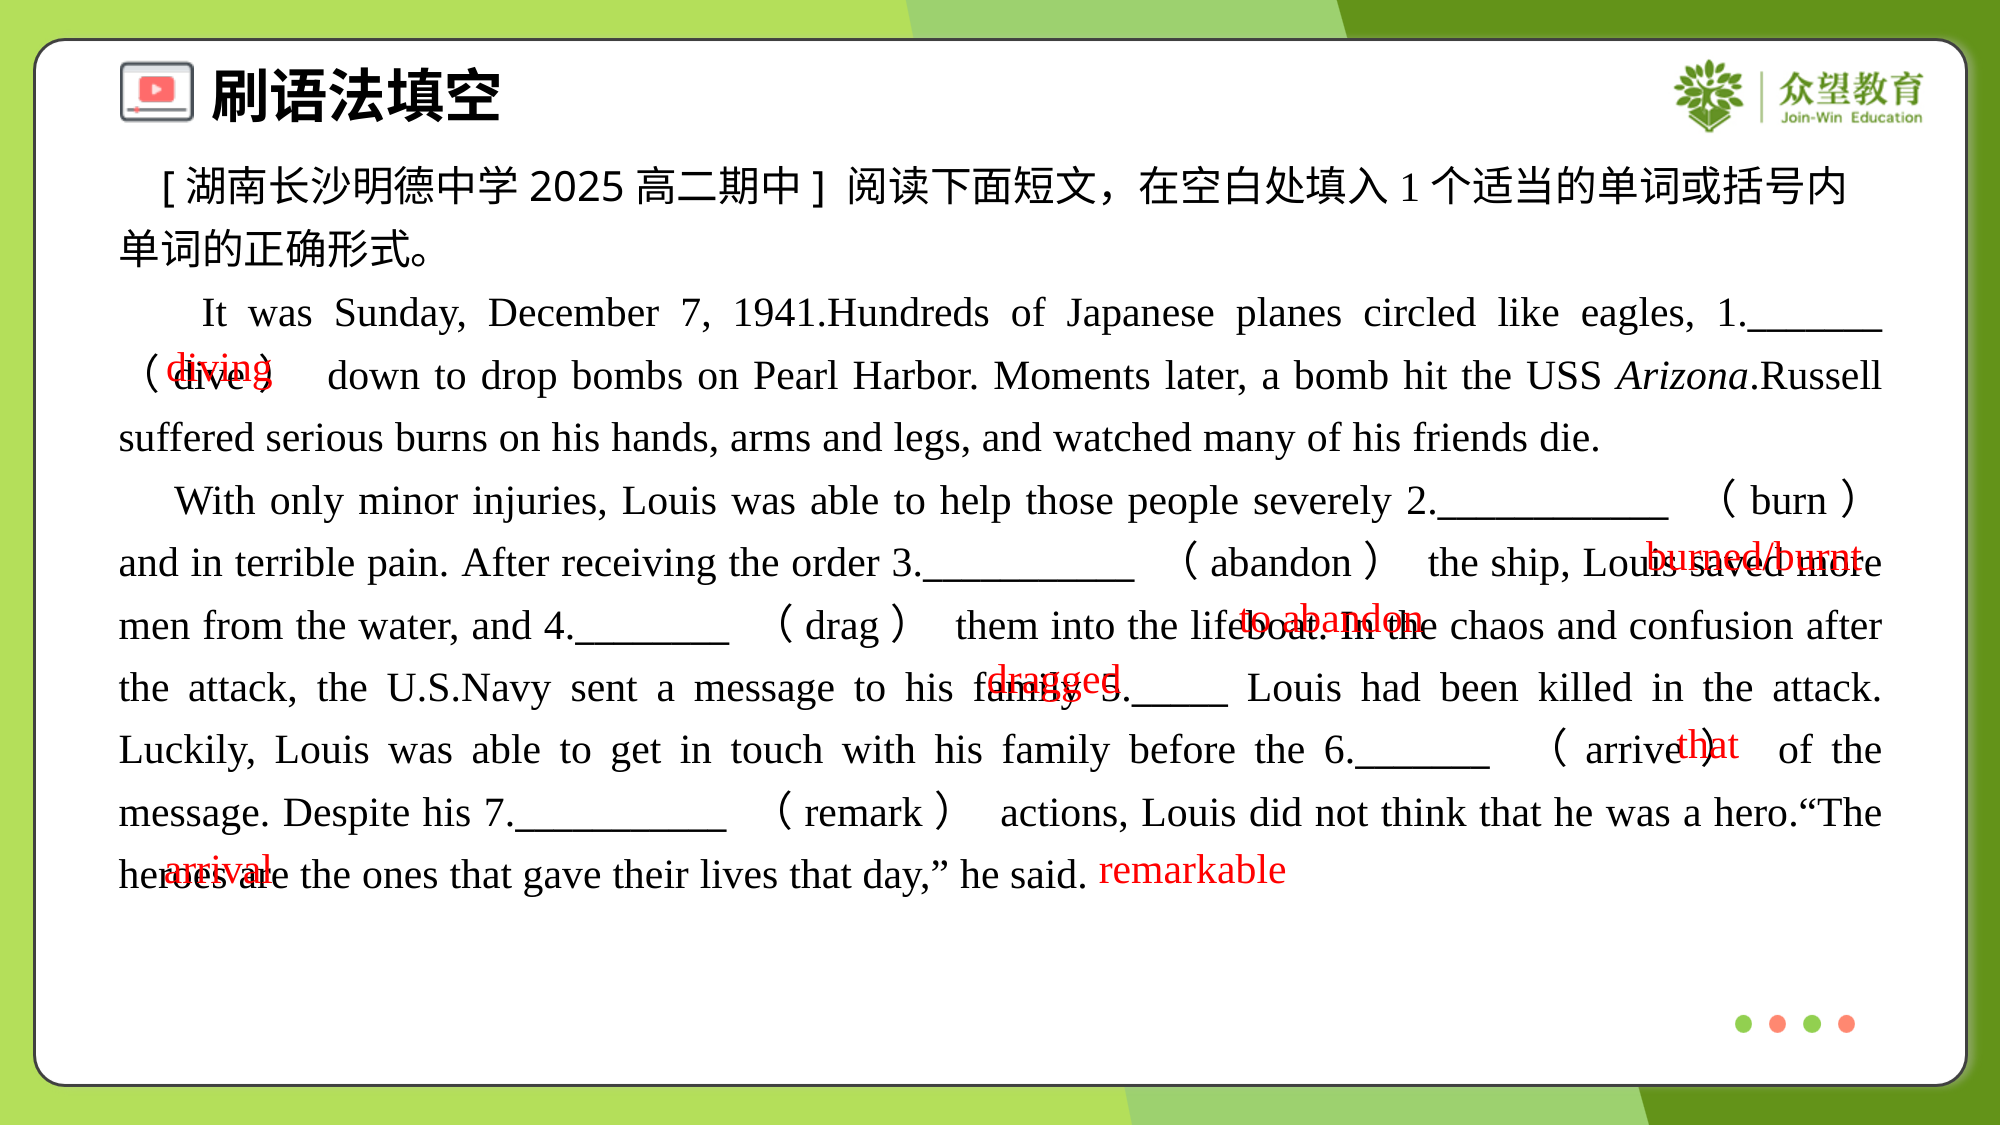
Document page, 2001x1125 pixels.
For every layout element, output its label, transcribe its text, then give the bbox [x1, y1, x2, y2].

text_box diving [161, 326, 278, 385]
text_box that [1672, 703, 1744, 762]
text_box burned/burnt [1642, 516, 1867, 574]
picture [0, 0, 2000, 1125]
text_box dragged [982, 639, 1127, 697]
text_box remarkable [1094, 828, 1291, 887]
text_box to abandon [1229, 578, 1434, 636]
text_box arrival [159, 828, 278, 887]
text_box [湖南长沙明德中学2025高二期中] 阅读下面短文，在空白处填入1个适当的单词或括号内单词的正确形式。 It was Sunday, December 7, 1941.Hundreds of Japanese planes circled like eagles, 1._______ （dive） down to drop bombs on Pearl Harbor. Moments later, a bomb hit the USS Arizona.Russell suffered serious burns on his hands, arms and legs, and watched many of his friends die. With only minor injuries, Louis was able to help those people severely 2.____________ （burn） and in terrible pain. After receiving the order 3.___________ （abandon） the ship, Louis saved more men from the water, and 4.________ （drag） them into the lifeboat. In the chaos and confusion after the attack, the U.S.Navy sent a message to his family 5._____ Louis had been killed in the attack. Luckily, Louis was able to get in touch with his family before the 6._______ （arrive） of the message. Despite his 7.___________ （remark） actions, Louis did not think that he was a hero.“The heroes are the ones that gave their lives that day,” he said. [118, 147, 1883, 961]
